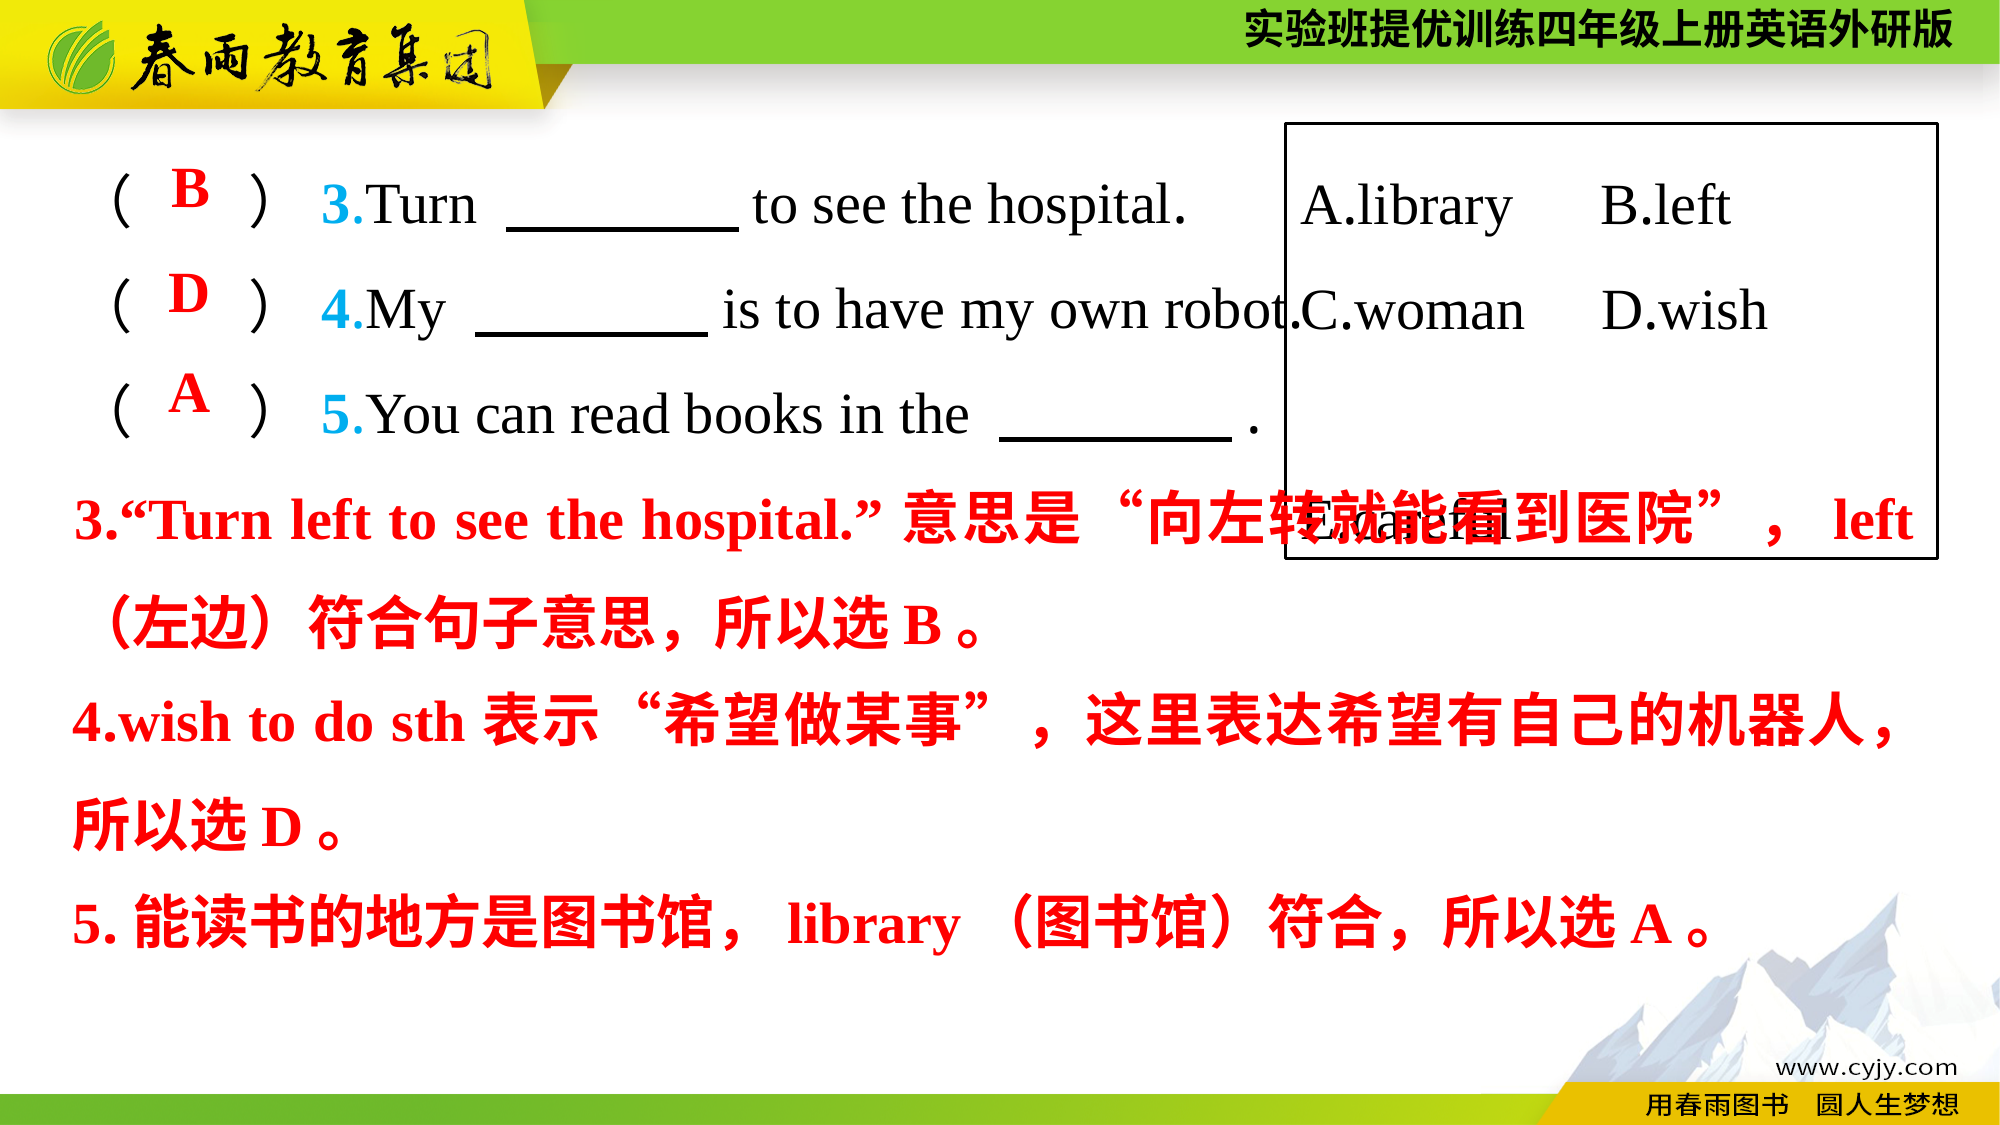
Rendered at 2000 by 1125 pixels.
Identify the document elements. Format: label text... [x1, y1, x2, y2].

text_box D [153, 246, 226, 332]
text_box 3.“Turn left to see the hospital.”意思是“向左转就能看到医院”，left（左边）符合句子意思，所以选B。 [59, 438, 1944, 664]
text_box 5.能读书的地方是图书馆，library（图书馆）符合，所以选A。 [57, 843, 1942, 963]
text_box 4.wish to do sth表示“希望做某事”，这里表达希望有自己的机器人，所以选D。 [57, 641, 1942, 843]
text_box A [153, 346, 226, 432]
text_box A.library B.left C.woman D.wish E.careful [1285, 123, 1938, 438]
picture [0, 0, 2000, 1125]
list （ ）3.Turn to see the hospital. （ ）4.My is to have my own robot. （ ）5.You can read books in the . [59, 122, 1944, 438]
text_box B [142, 141, 226, 227]
